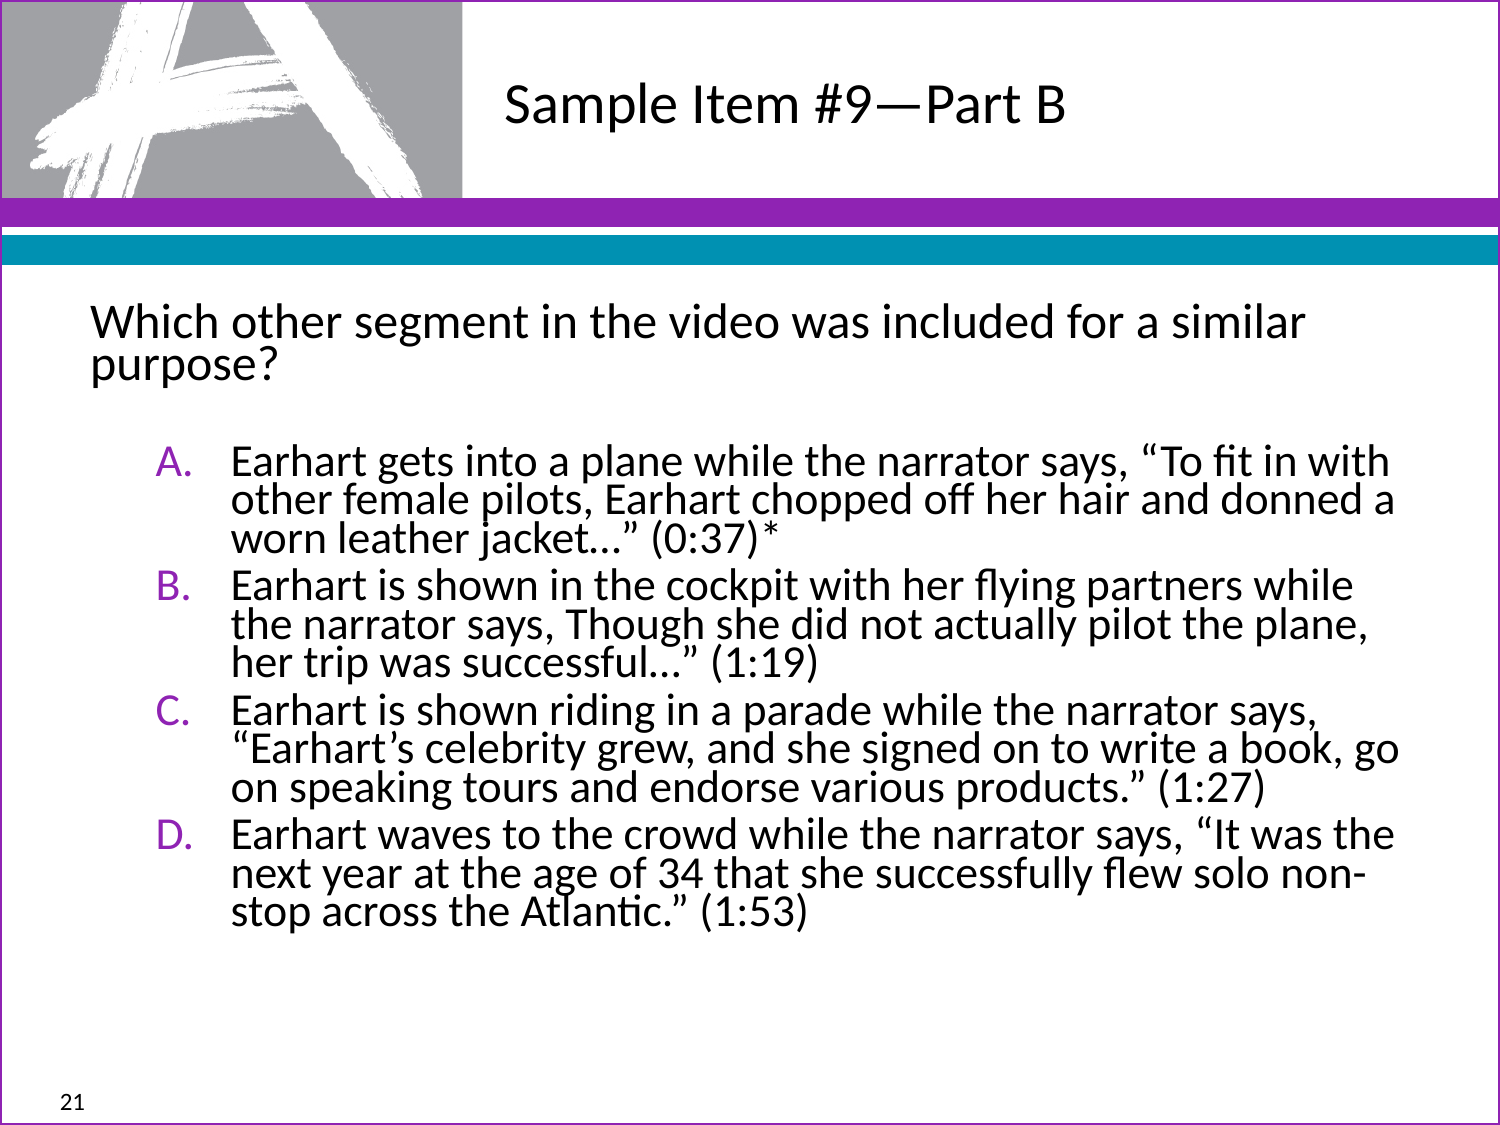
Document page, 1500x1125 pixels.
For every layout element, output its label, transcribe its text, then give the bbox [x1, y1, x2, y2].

slide_number 21 [0, 1077, 100, 1125]
title Sample Item #9—Part B [462, 0, 1500, 200]
list Which other segment in the video was included for a similar purpose? Earhart gets into a plane while the narrator says, “To fit in with other female pilots, Earhart chopped off her hair and donned a worn leather jacket…” (0:37)* Earhart is shown in the cockpit with her flying partners while the narrator says, Though she did not actually pilot the plane, her trip was successful…” (1:19) Earhart is shown riding in a parade while the narrator says, “Earhart’s celebrity grew, and she signed on to write a book, go on speaking tours and endorse various products.” (1:27) Earhart waves to the crowd while the narrator says, “It was the next year at the age of 34 that she successfully flew solo non-stop across the Atlantic.” (1:53) [75, 262, 1425, 1075]
picture [2, 2, 462, 198]
